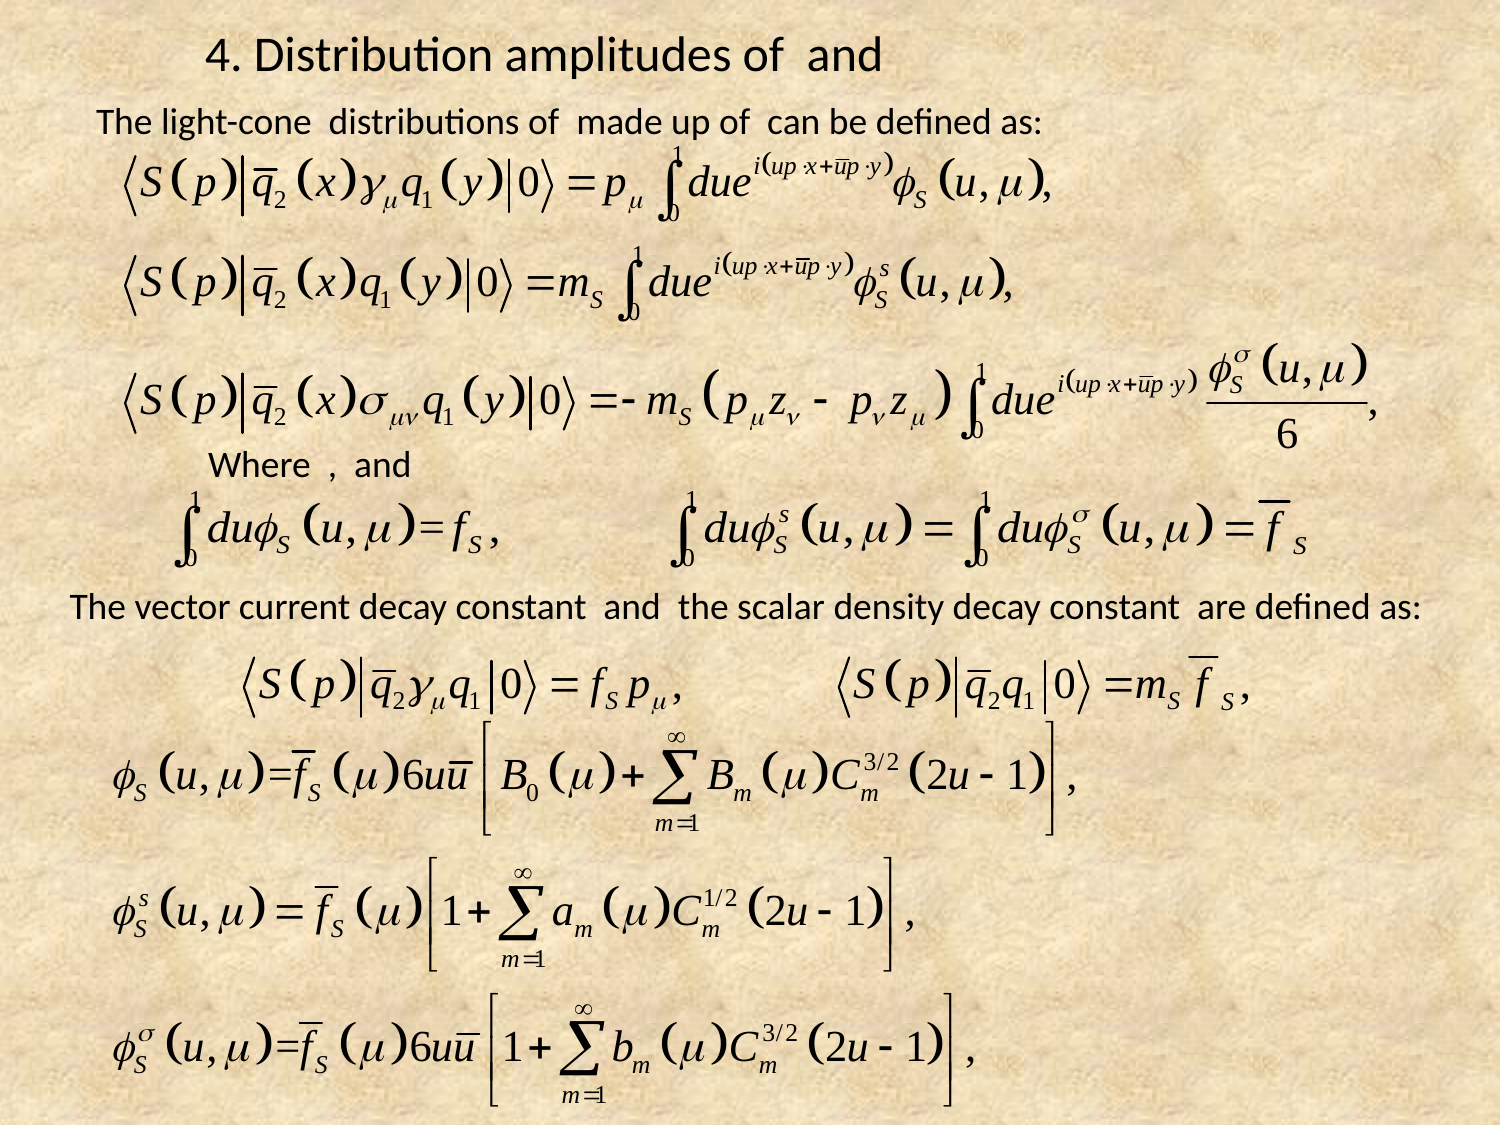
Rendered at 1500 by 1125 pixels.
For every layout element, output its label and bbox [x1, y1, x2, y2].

text_box [235, 646, 1259, 729]
text_box [107, 711, 1086, 1118]
picture [0, 0, 1500, 1125]
text_box [159, 479, 1318, 577]
text_box [116, 133, 1388, 460]
